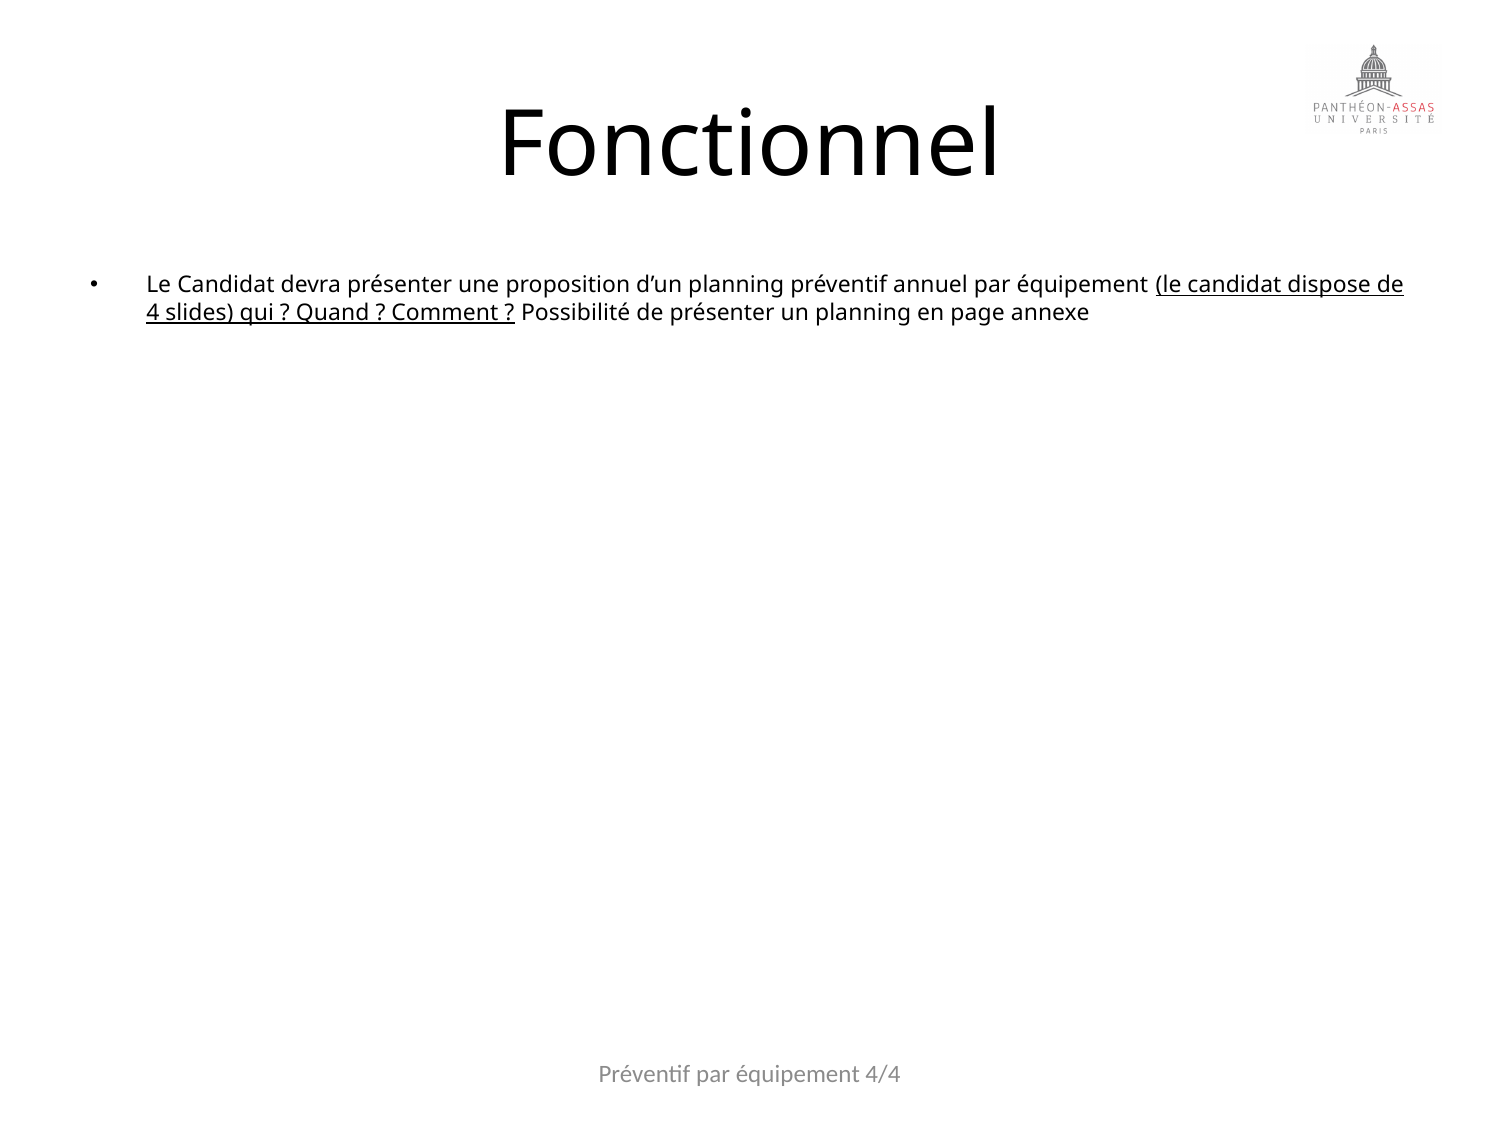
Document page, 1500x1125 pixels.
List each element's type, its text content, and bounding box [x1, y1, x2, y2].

picture [1304, 44, 1443, 134]
title Fonctionnel [75, 45, 1425, 233]
footer Préventif par équipement 4/4 [512, 1042, 988, 1103]
list Le Candidat devra présenter une proposition d’un planning préventif annuel par équipement (le candidat dispose de 4 slides) qui ? Quand ? Comment ? Possibilité de présenter un planning en page annexe [75, 262, 1425, 1005]
